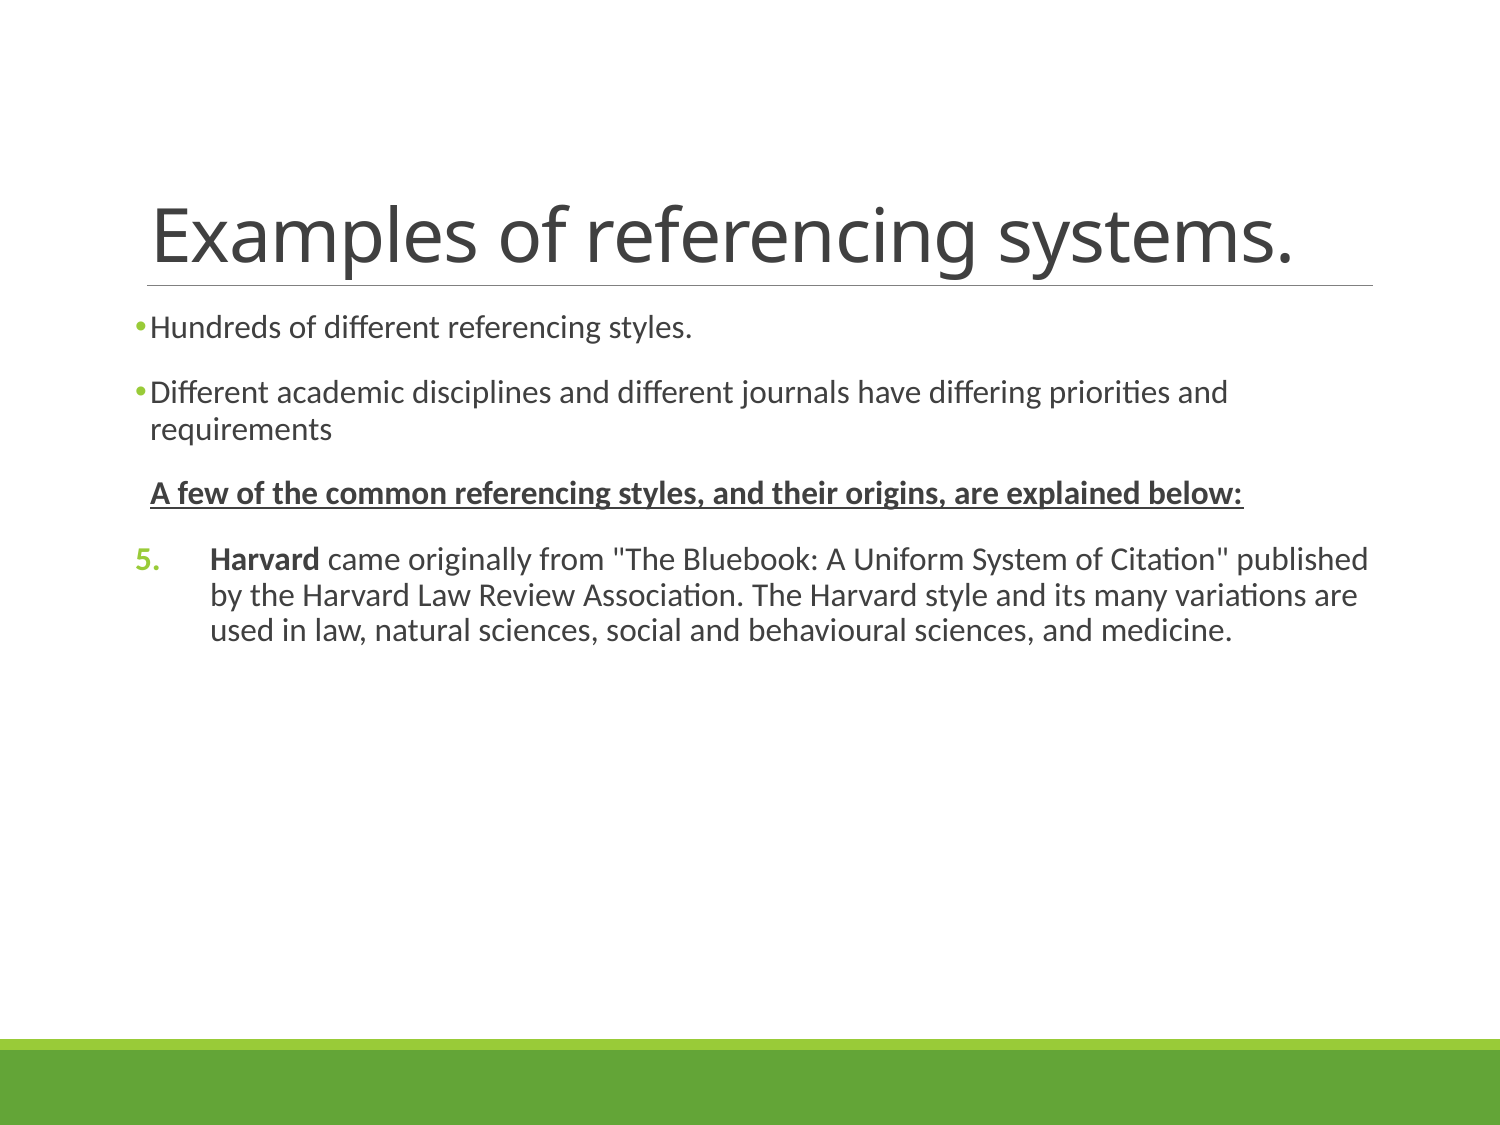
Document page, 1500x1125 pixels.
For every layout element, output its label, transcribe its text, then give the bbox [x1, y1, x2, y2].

list Hundreds of different referencing styles. Different academic disciplines and different journals have differing priorities and requirements A few of the common referencing styles, and their origins, are explained below: Harvard came originally from "The Bluebook: A Uniform System of Citation" published by the Harvard Law Review Association. The Harvard style and its many variations are used in law, natural sciences, social and behavioural sciences, and medicine. [135, 302, 1373, 1038]
title Examples of referencing systems. [135, 47, 1373, 285]
